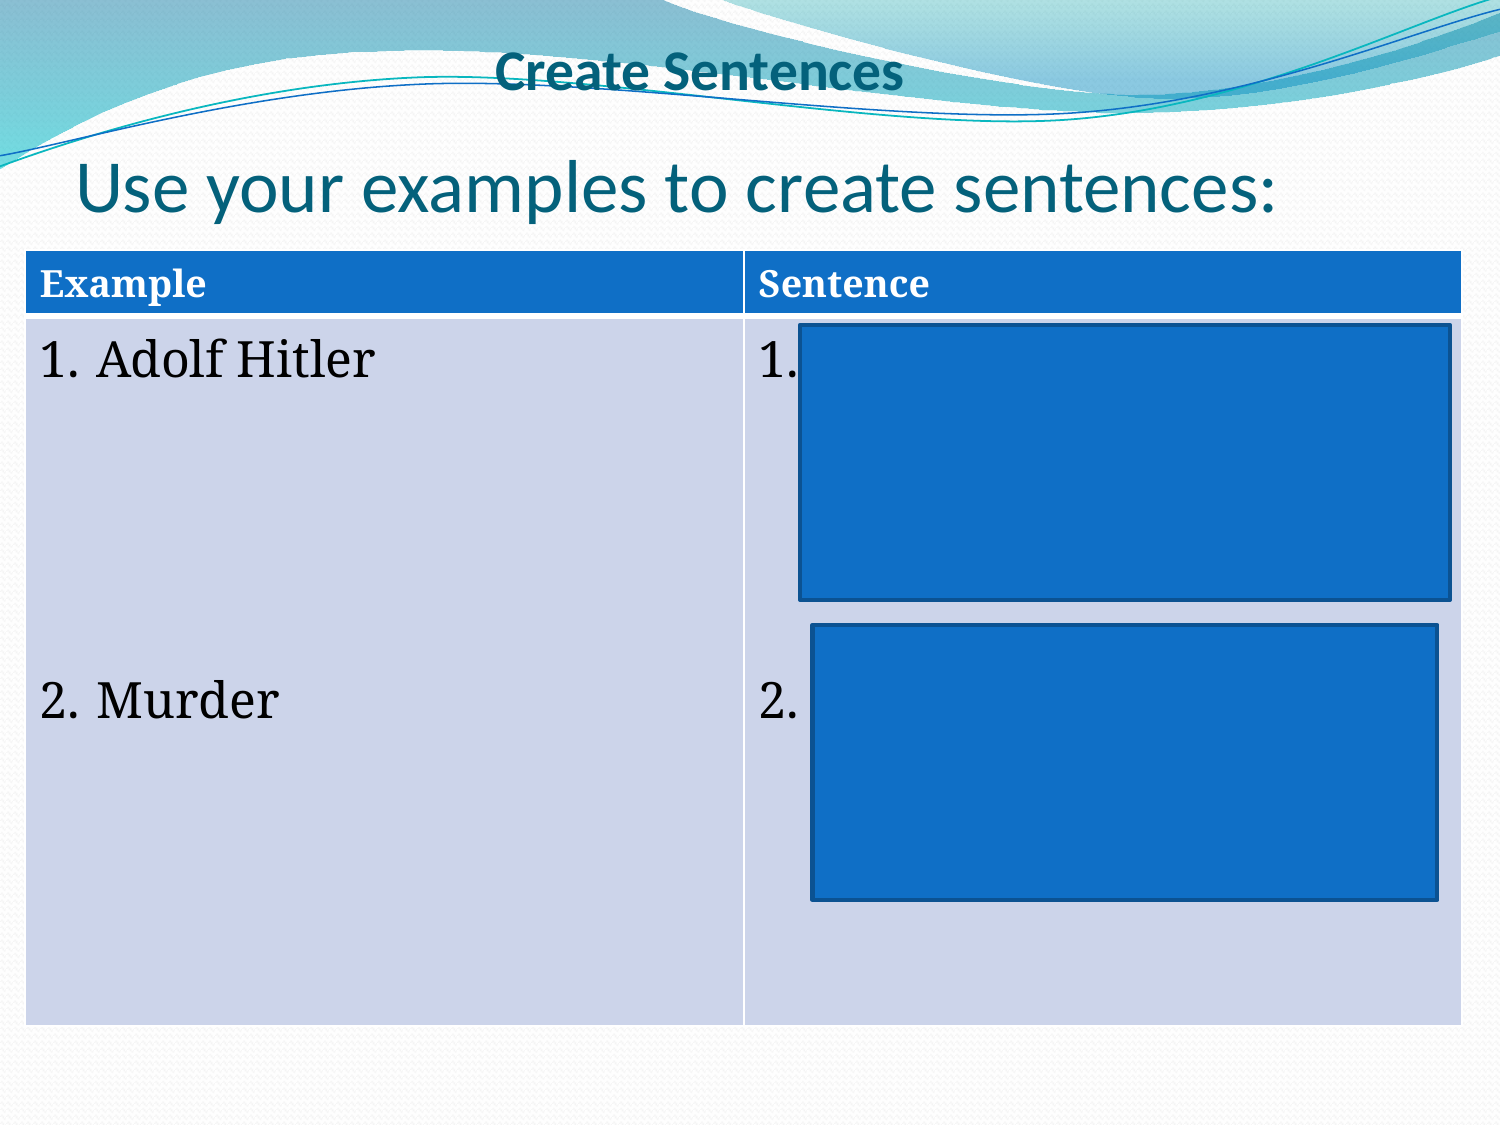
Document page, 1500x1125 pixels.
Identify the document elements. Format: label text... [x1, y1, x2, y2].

text_box [810, 623, 1439, 902]
text_box [798, 323, 1452, 602]
table_cell Adolf Hitler is sinister because he was responsible for the death of 6 million innocent Jews. Murder is a sinister act because it is evil to take the life of someone else. [745, 319, 1461, 1025]
text_box Create Sentences [0, 24, 1400, 138]
table_header Sentence [745, 251, 1461, 313]
table_cell Adolf Hitler Murder [26, 319, 743, 1025]
table_header Example [26, 251, 743, 313]
title Use your examples to create sentences: [75, 137, 1425, 228]
